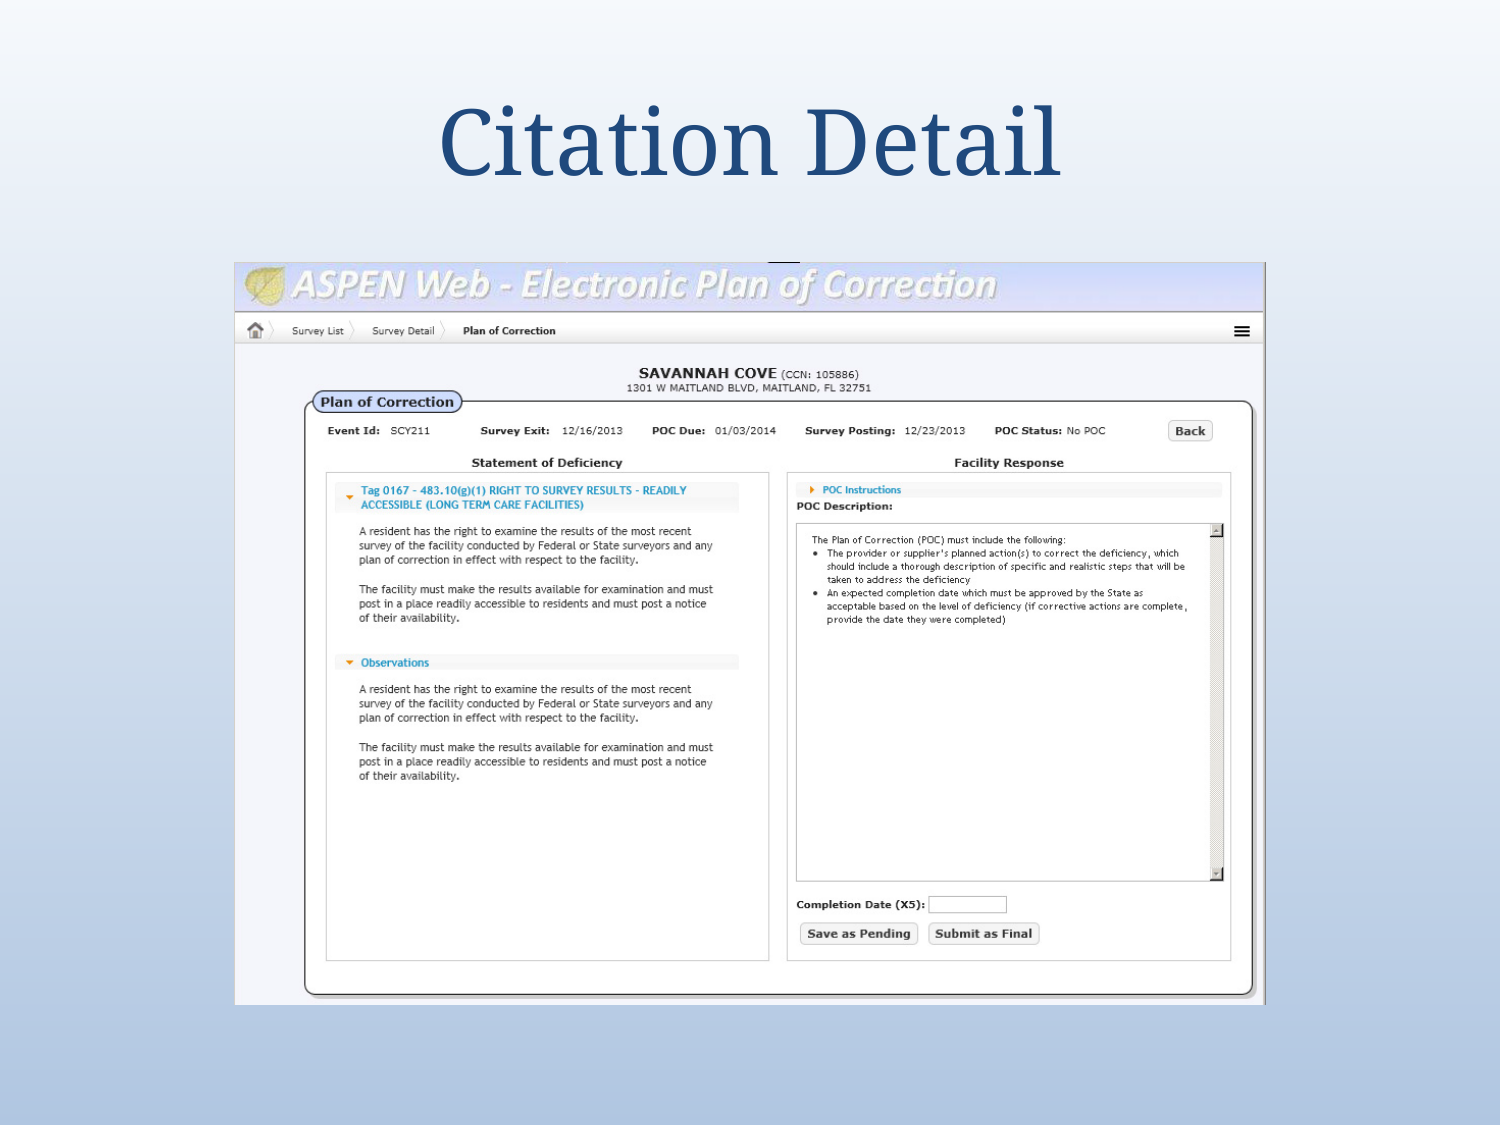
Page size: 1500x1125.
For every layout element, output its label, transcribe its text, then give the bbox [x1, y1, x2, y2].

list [234, 262, 1266, 1006]
title Citation Detail [75, 45, 1425, 233]
